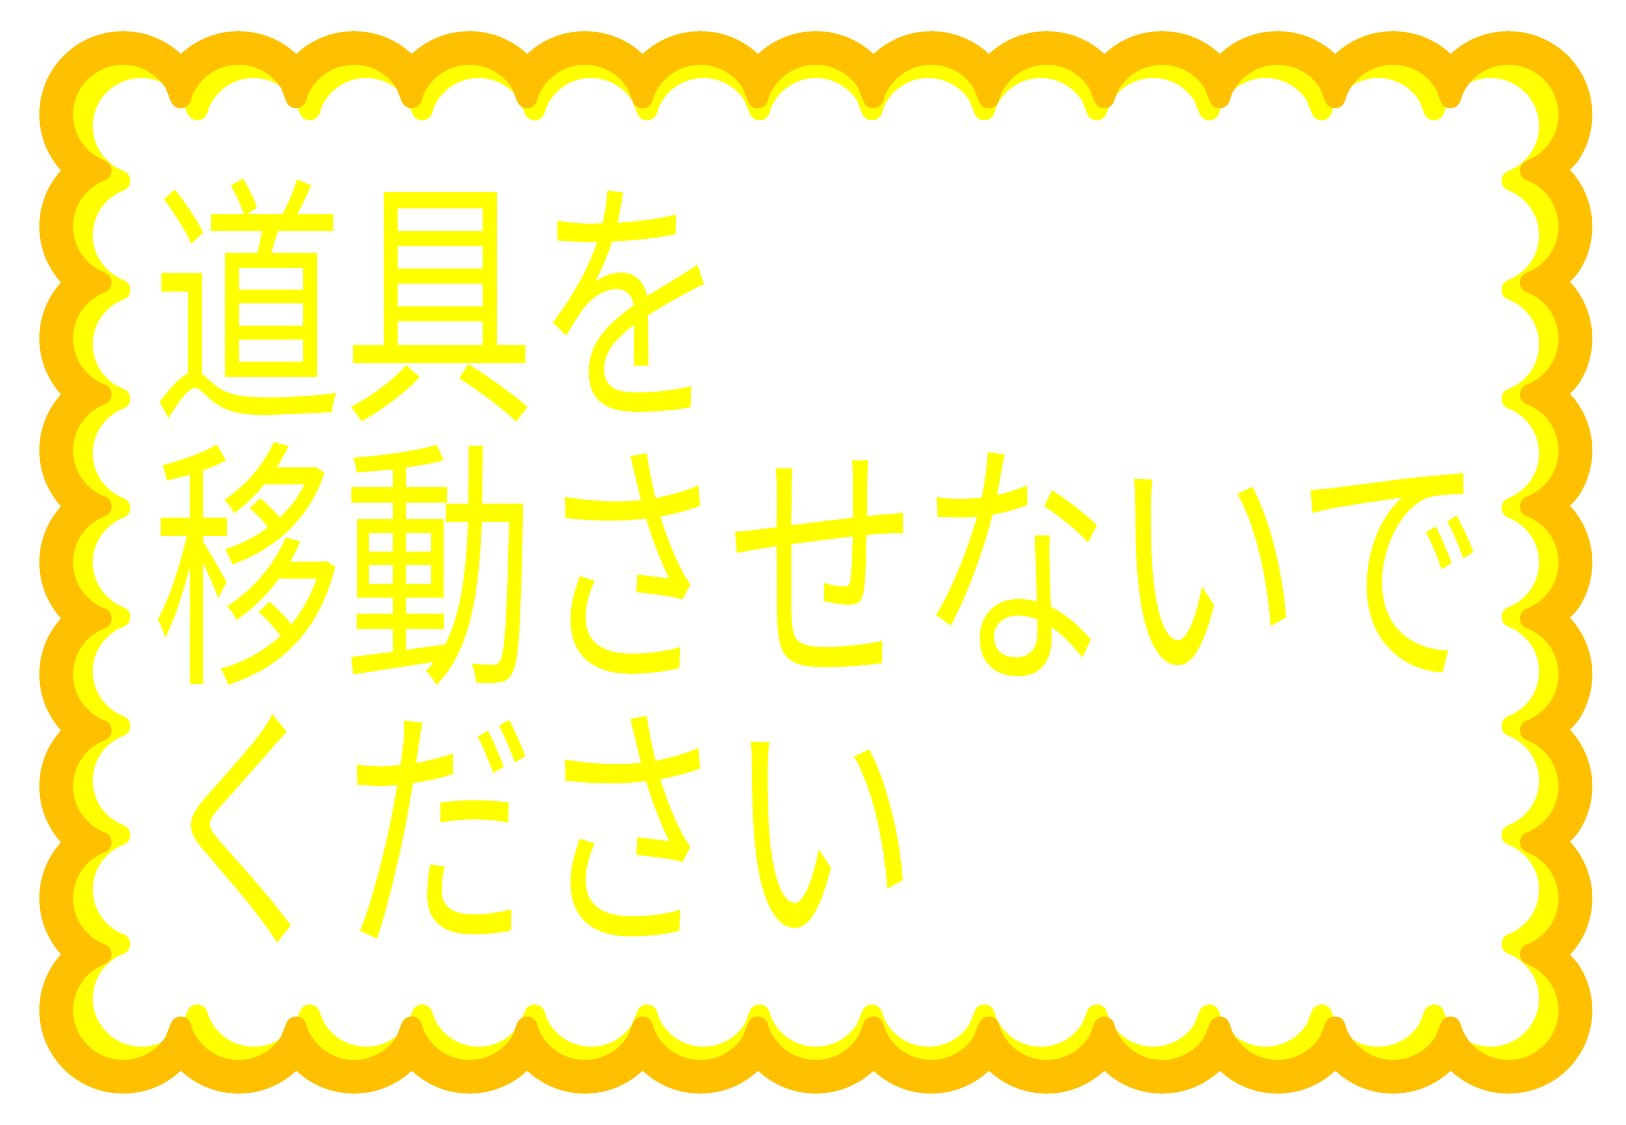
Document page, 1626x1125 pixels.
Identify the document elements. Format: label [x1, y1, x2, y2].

text_box [294, 0, 1337, 1125]
